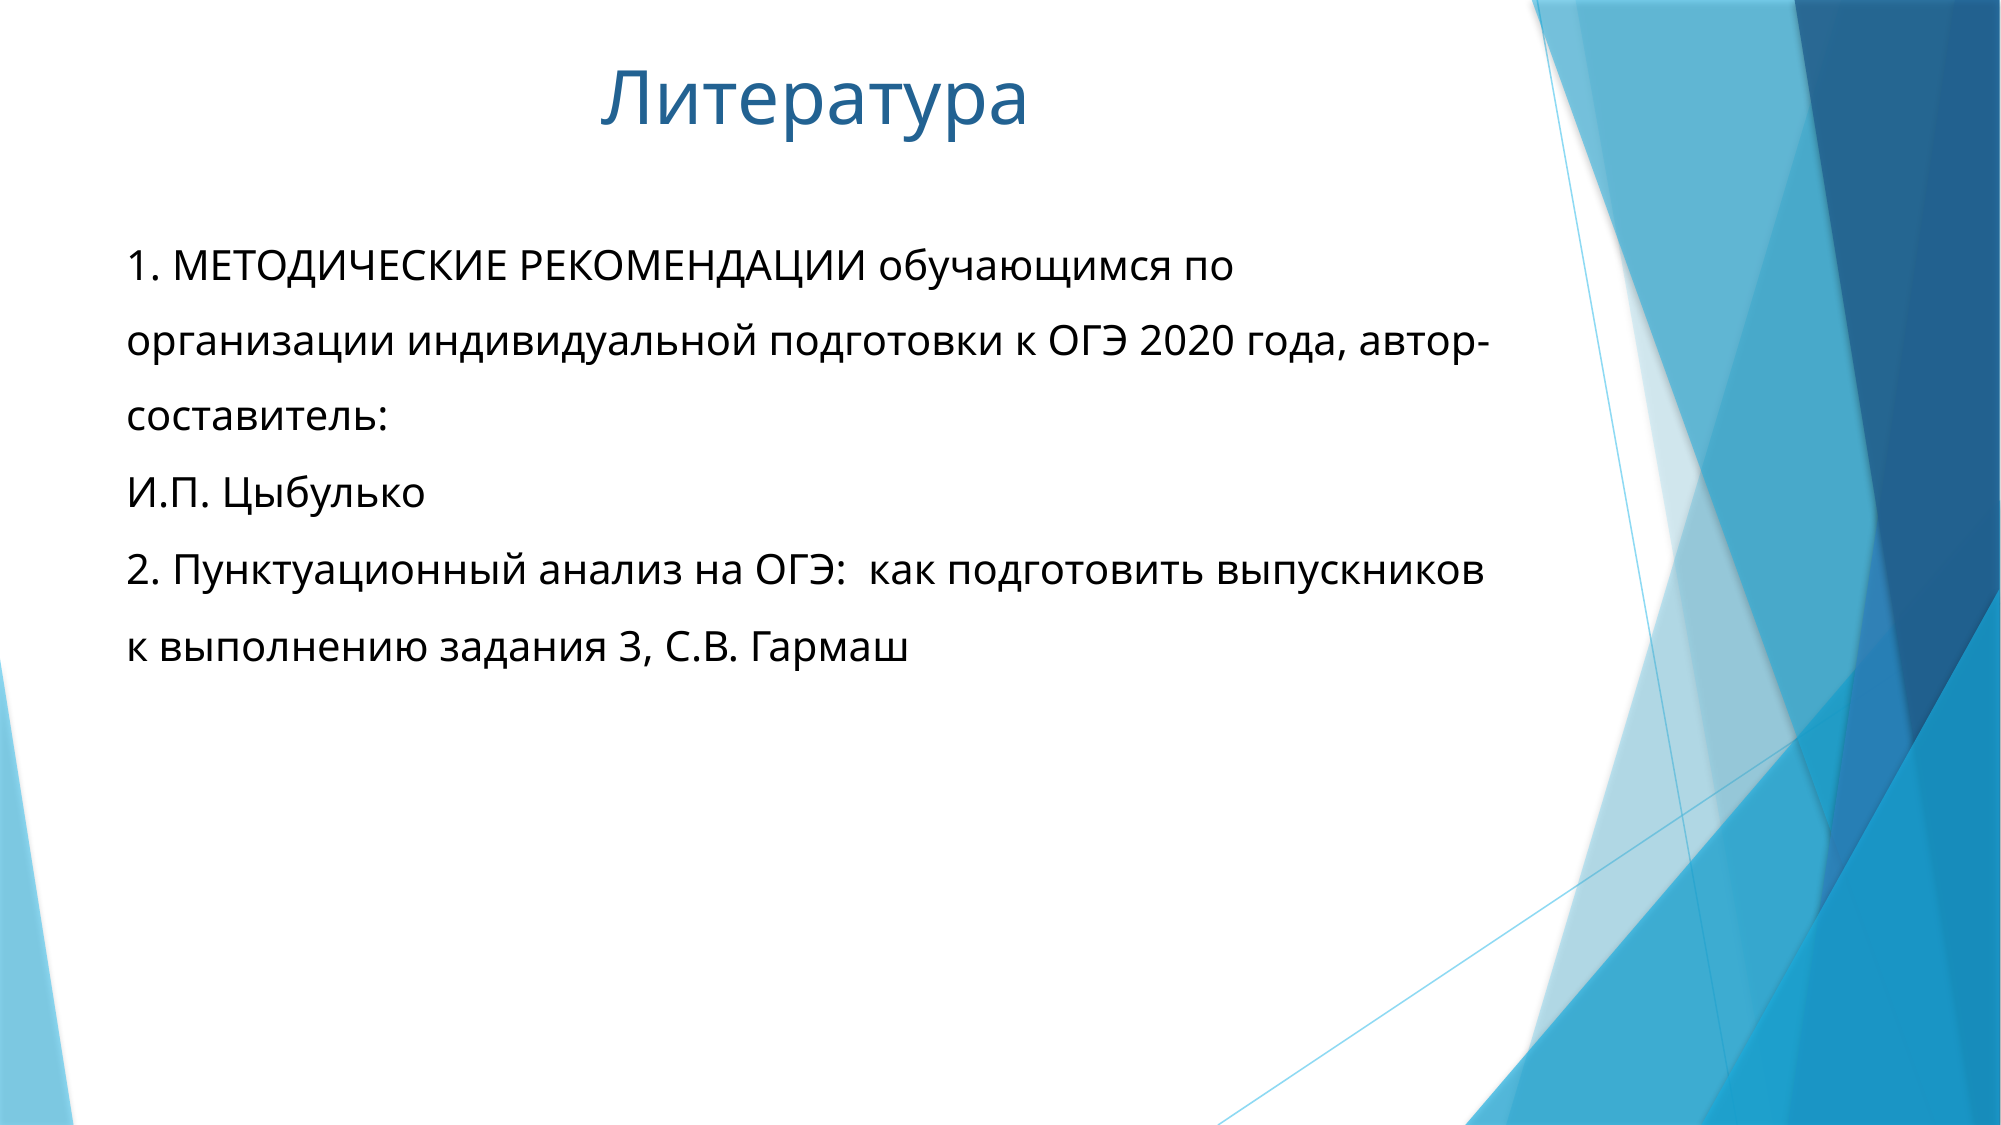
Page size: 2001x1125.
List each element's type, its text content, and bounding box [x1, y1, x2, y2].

title Литература [111, 41, 1522, 197]
list 1. МЕТОДИЧЕСКИЕ РЕКОМЕНДАЦИИ обучающимся по организации индивидуальной подготовки к ОГЭ 2020 года, автор-составитель: И.П. Цыбулько 2. Пунктуационный анализ на ОГЭ: как подготовить выпускников к выполнению задания 3, С.В. Гармаш [111, 205, 1522, 946]
